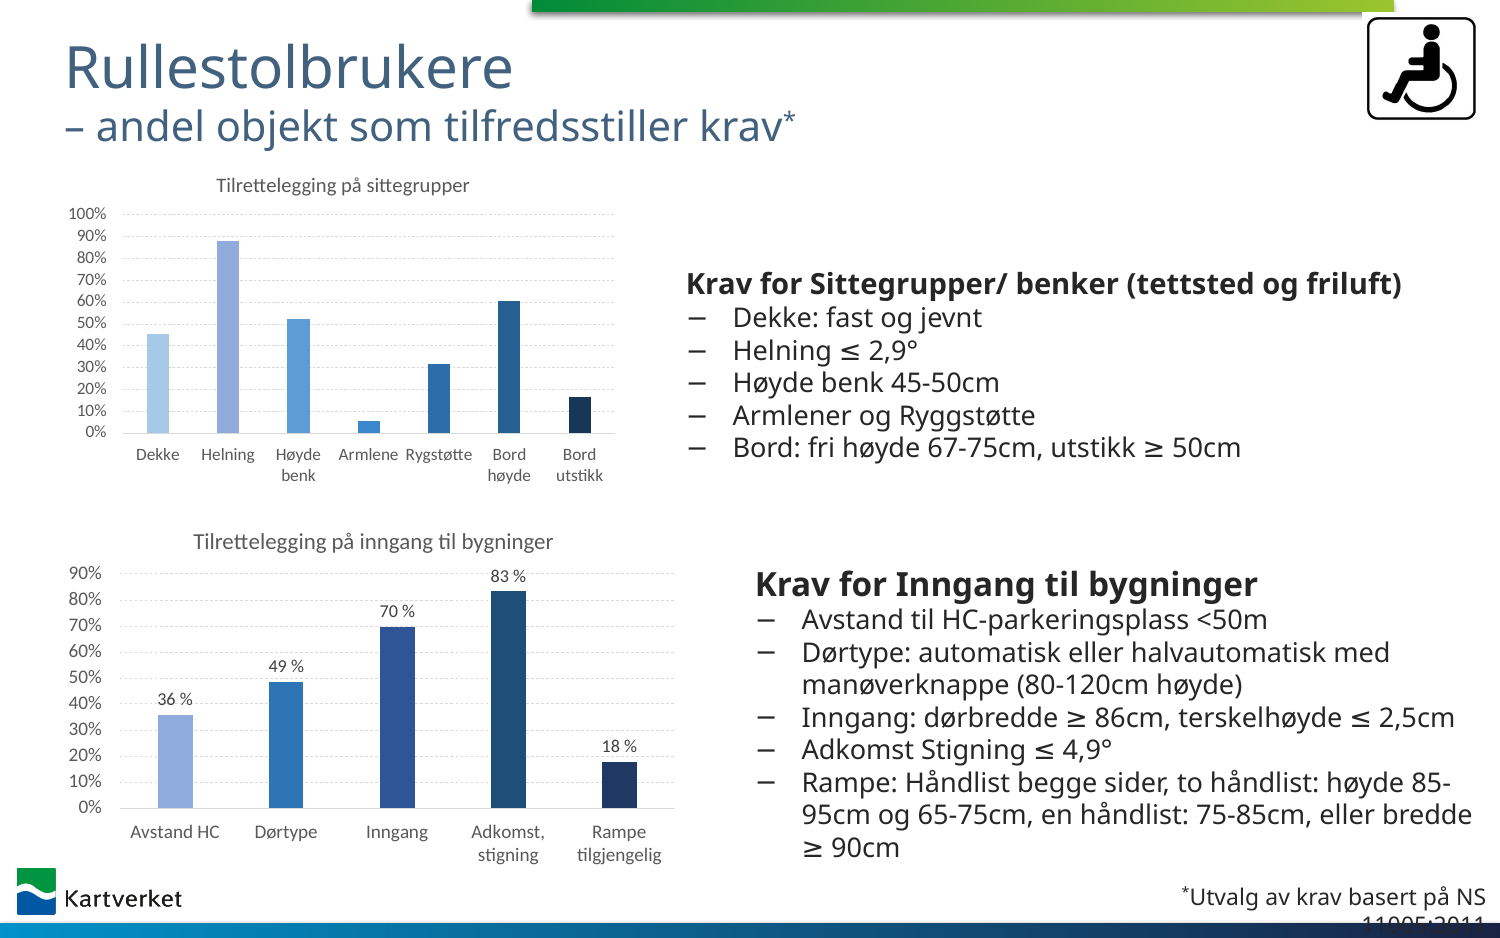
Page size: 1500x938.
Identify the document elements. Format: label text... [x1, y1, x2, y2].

picture [1362, 12, 1481, 126]
text_box Krav for Inngang til bygninger Avstand til HC-parkeringsplass <50m Dørtype: automatisk eller halvautomatisk med manøverknappe (80-120cm høyde) Inngang: dørbredde ≥ 86cm, terskelhøyde ≤ 2,5cm Adkomst Stigning ≤ 4,9° Rampe: Håndlist begge sider, to håndlist: høyde 85-95cm og 65-75cm, en håndlist: 75-85cm, eller bredde ≥ 90cm [740, 555, 1491, 870]
text_box *Utvalg av krav basert på NS 11005:2011 [1068, 873, 1500, 938]
text_box Krav for Sittegrupper/ benker (tettsted og friluft) Dekke: fast og jevnt Helning ≤ 2,9° Høyde benk 45-50cm Armlener og Ryggstøtte Bord: fri høyde 67-75cm, utstikk ≥ 50cm [670, 258, 1418, 471]
picture [62, 166, 625, 492]
text_box Rullestolbrukere – andel objekt som tilfredsstiller krav* [49, 25, 1431, 158]
picture [62, 520, 686, 874]
